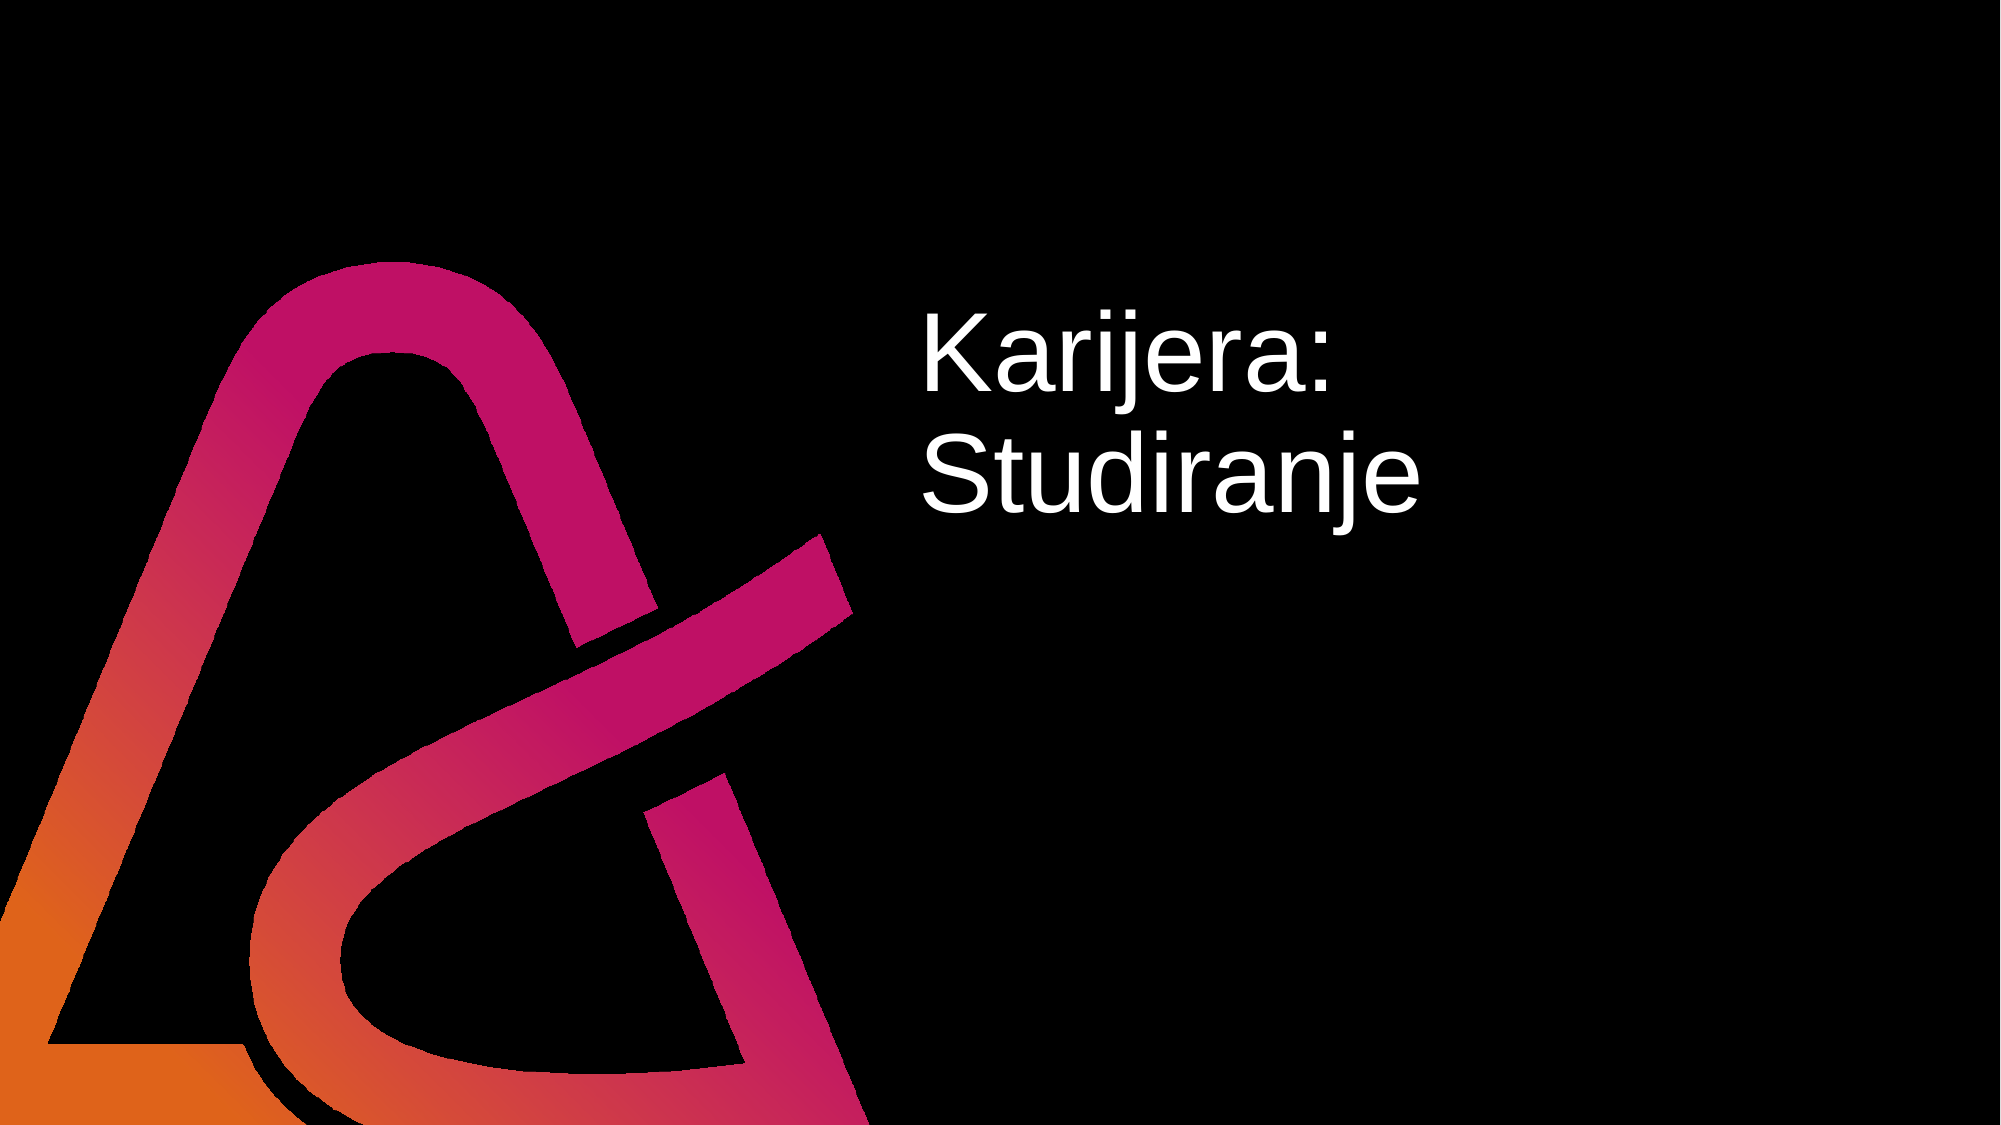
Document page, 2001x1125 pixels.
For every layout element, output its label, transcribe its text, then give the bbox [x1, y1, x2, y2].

title Karijera: Studiranje [903, 110, 1870, 857]
picture [0, 262, 870, 1125]
